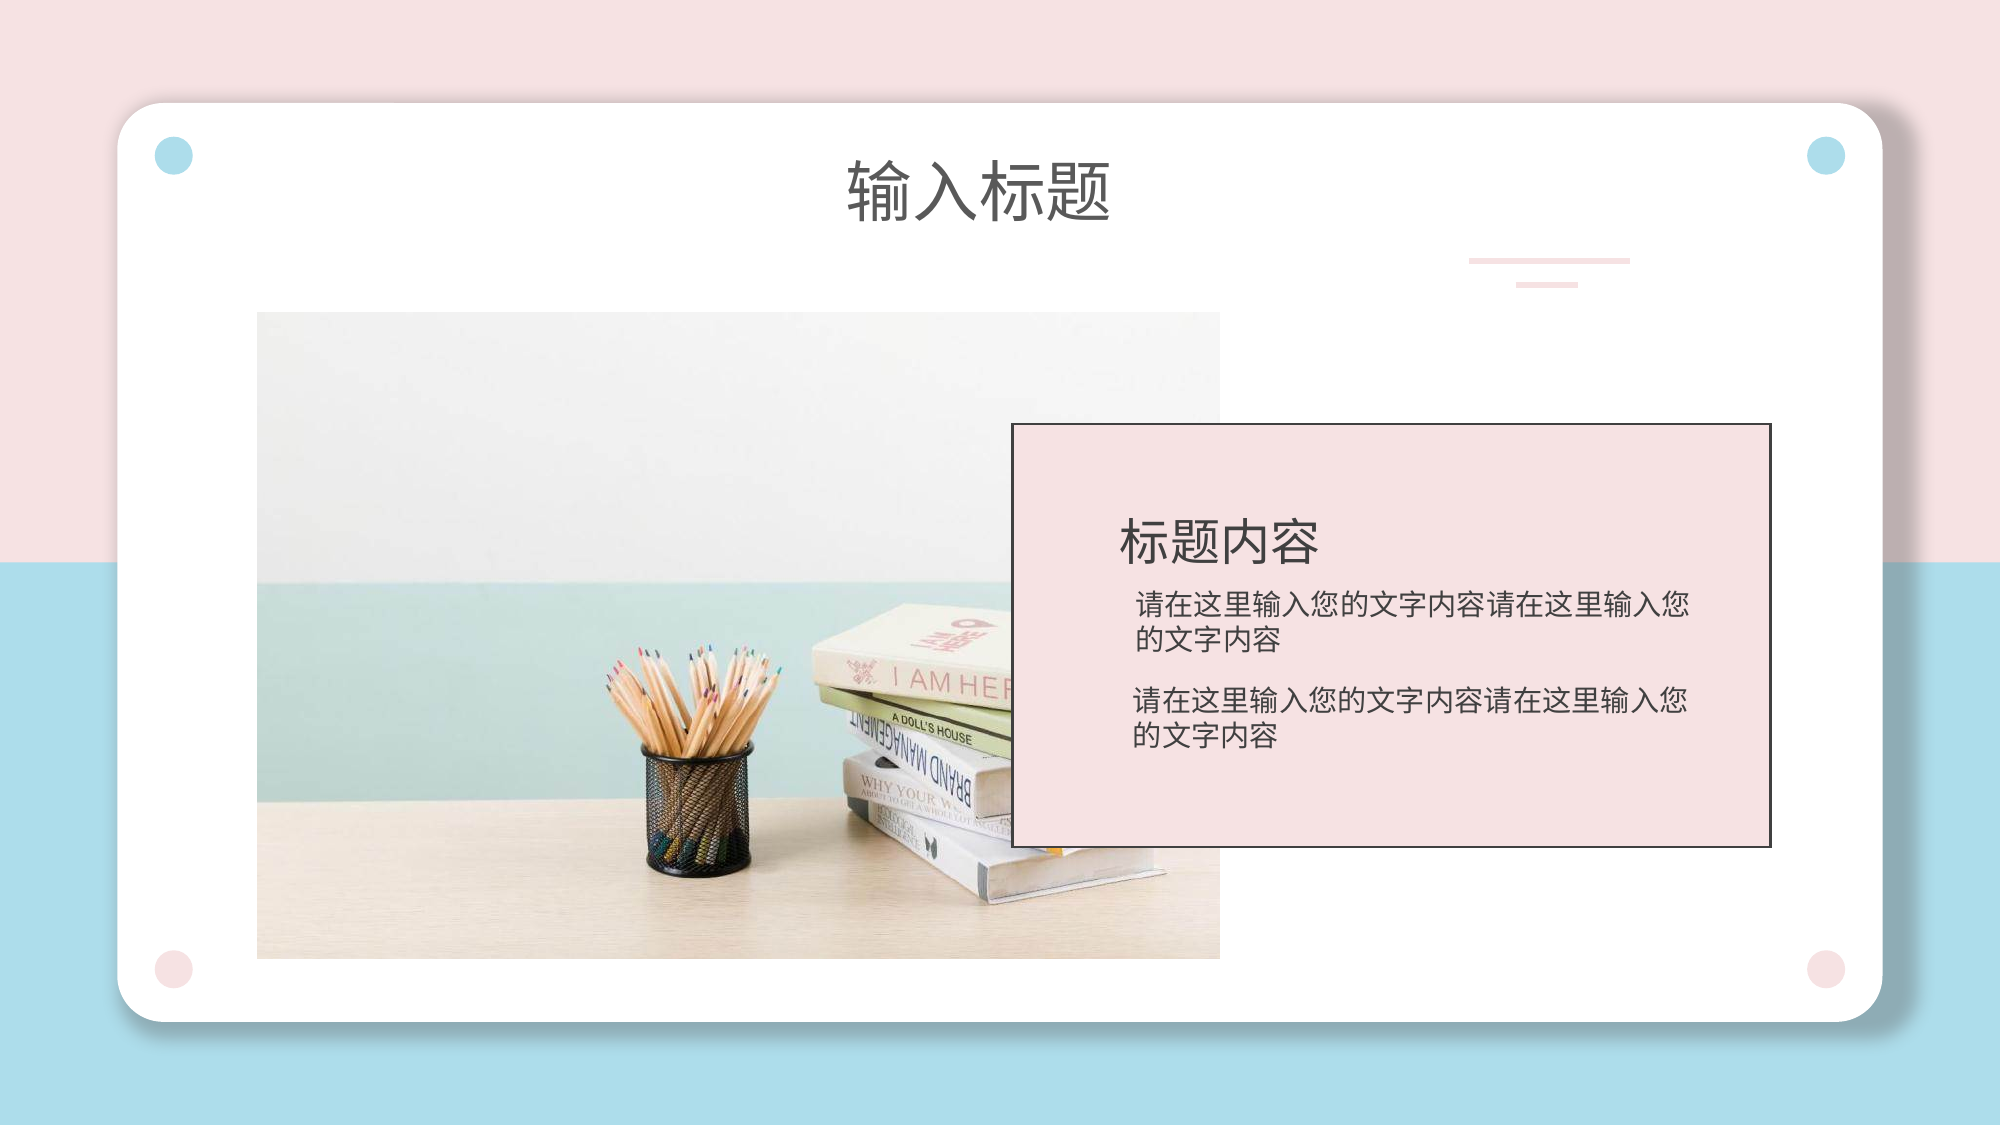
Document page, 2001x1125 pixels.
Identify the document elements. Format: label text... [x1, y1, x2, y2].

text_box 输入标题 [830, 142, 1170, 238]
text_box [1806, 135, 1847, 176]
text_box [116, 101, 1884, 1023]
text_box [1105, 503, 1727, 761]
text_box [1806, 949, 1847, 990]
text_box [153, 135, 194, 176]
text_box [153, 949, 194, 990]
text_box [1220, 423, 1772, 848]
picture [257, 312, 1220, 959]
text_box [0, 561, 2000, 1125]
